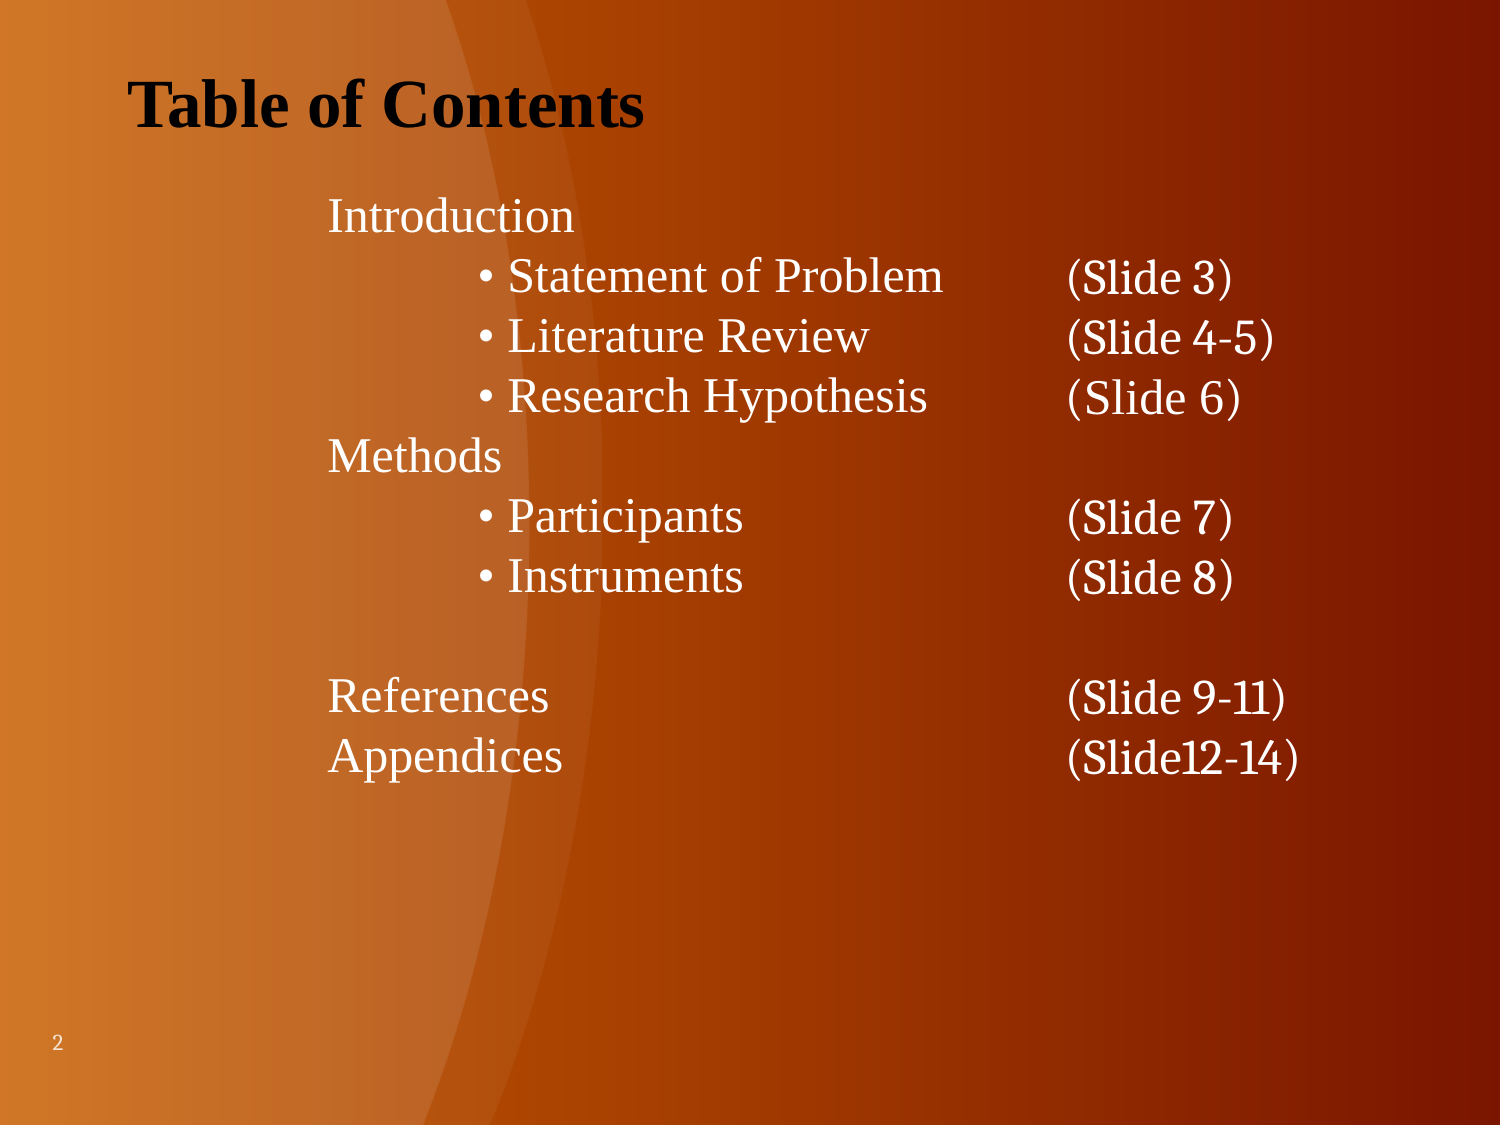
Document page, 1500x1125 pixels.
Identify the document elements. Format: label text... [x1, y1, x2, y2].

text_box (Slide 3) (Slide 4-5) (Slide 6) (Slide 7) (Slide 8) (Slide 9-11) (Slide12-14) [1049, 237, 1365, 853]
title Table of Contents [112, 50, 1388, 250]
slide_number 2 [37, 1025, 125, 1063]
picture [0, 0, 603, 1125]
text_box Introduction • Statement of Problem • Literature Review • Research Hypothesis Methods • Participants • Instruments References Appendices [312, 174, 1013, 910]
